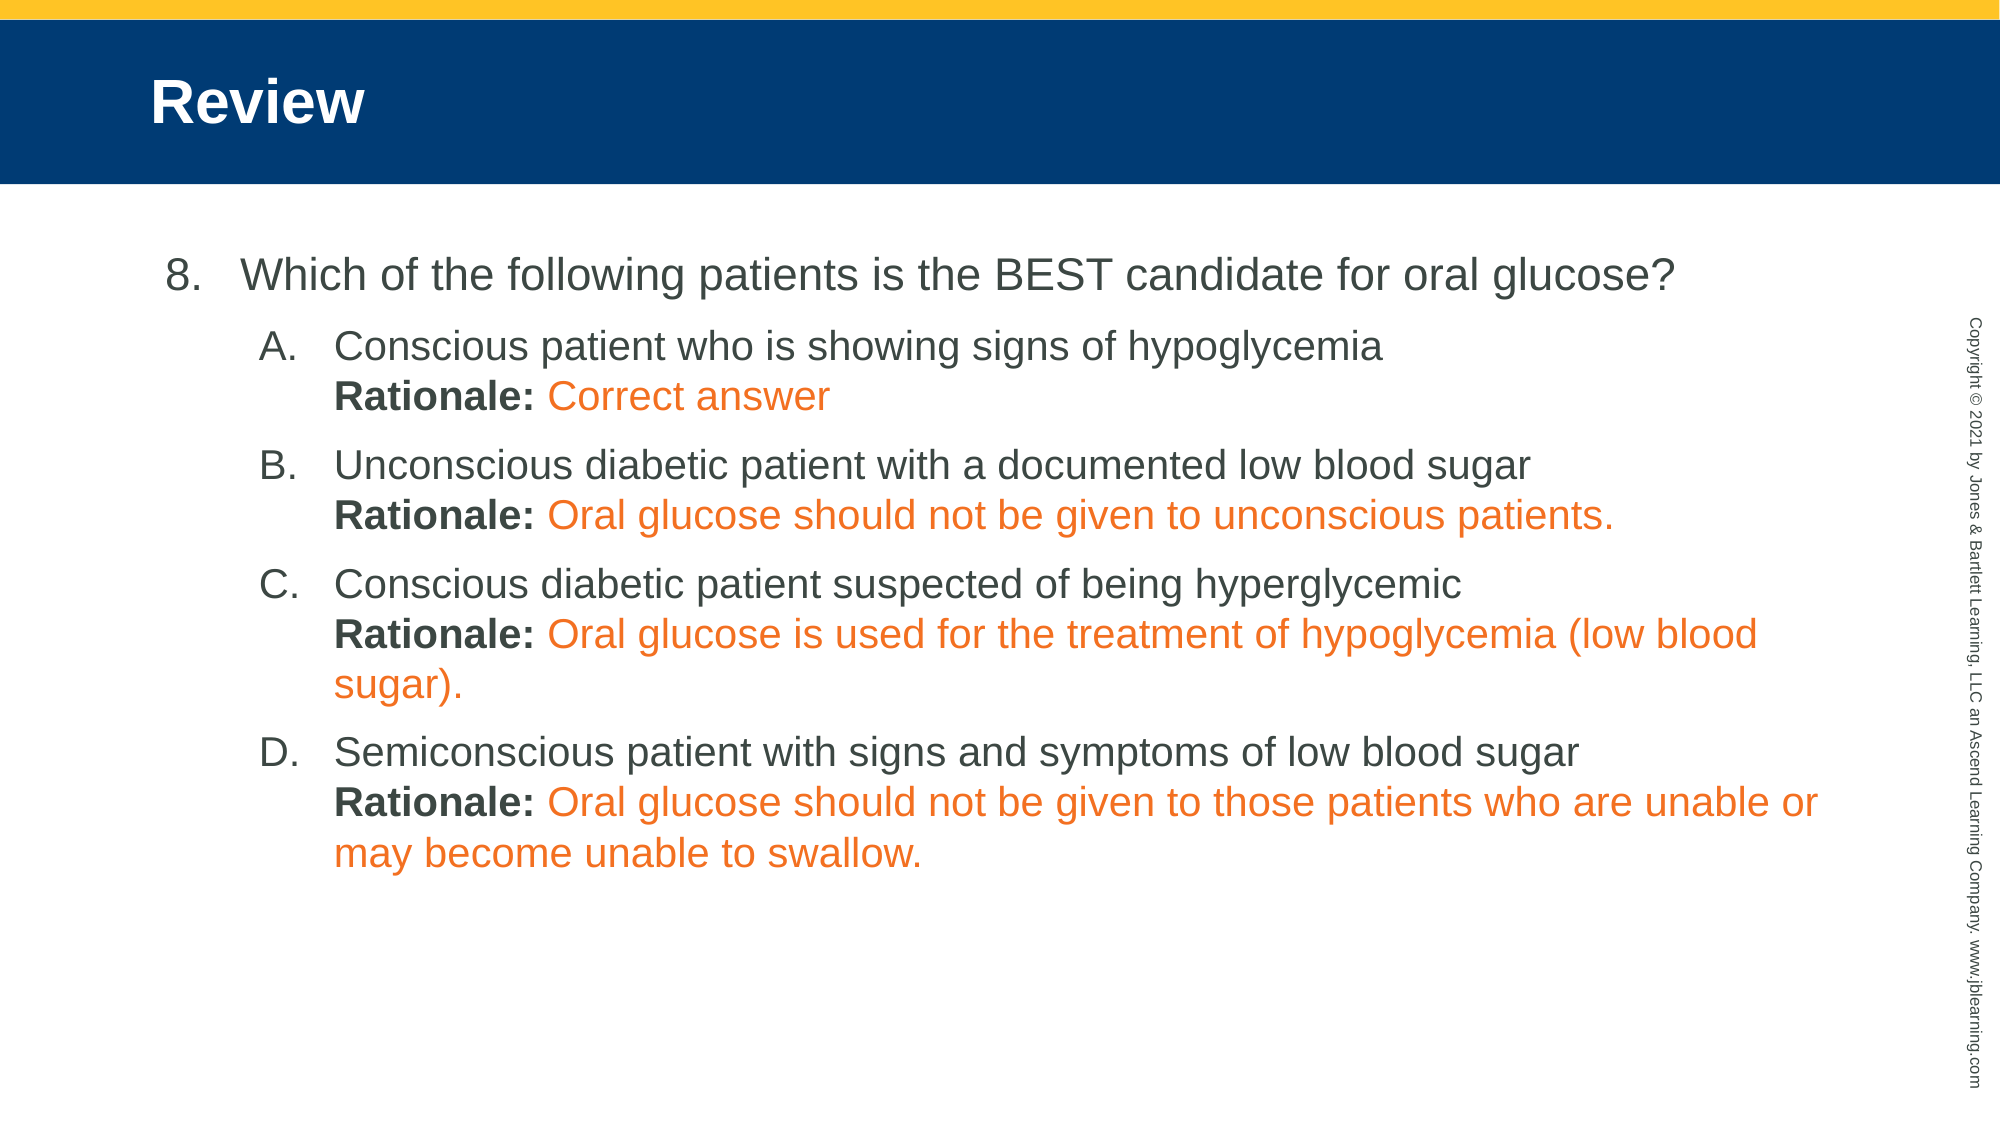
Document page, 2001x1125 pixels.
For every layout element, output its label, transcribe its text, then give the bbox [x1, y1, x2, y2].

title Review [0, 19, 2000, 185]
list Which of the following patients is the BEST candidate for oral glucose? Conscious patient who is showing signs of hypoglycemia Rationale: Correct answer Unconscious diabetic patient with a documented low blood sugar Rationale: Oral glucose should not be given to unconscious patients. Conscious diabetic patient suspected of being hyperglycemic Rationale: Oral glucose is used for the treatment of hypoglycemia (low blood sugar). Semiconscious patient with signs and symptoms of low blood sugar Rationale: Oral glucose should not be given to those patients who are unable or may become unable to swallow. [150, 237, 1850, 1025]
